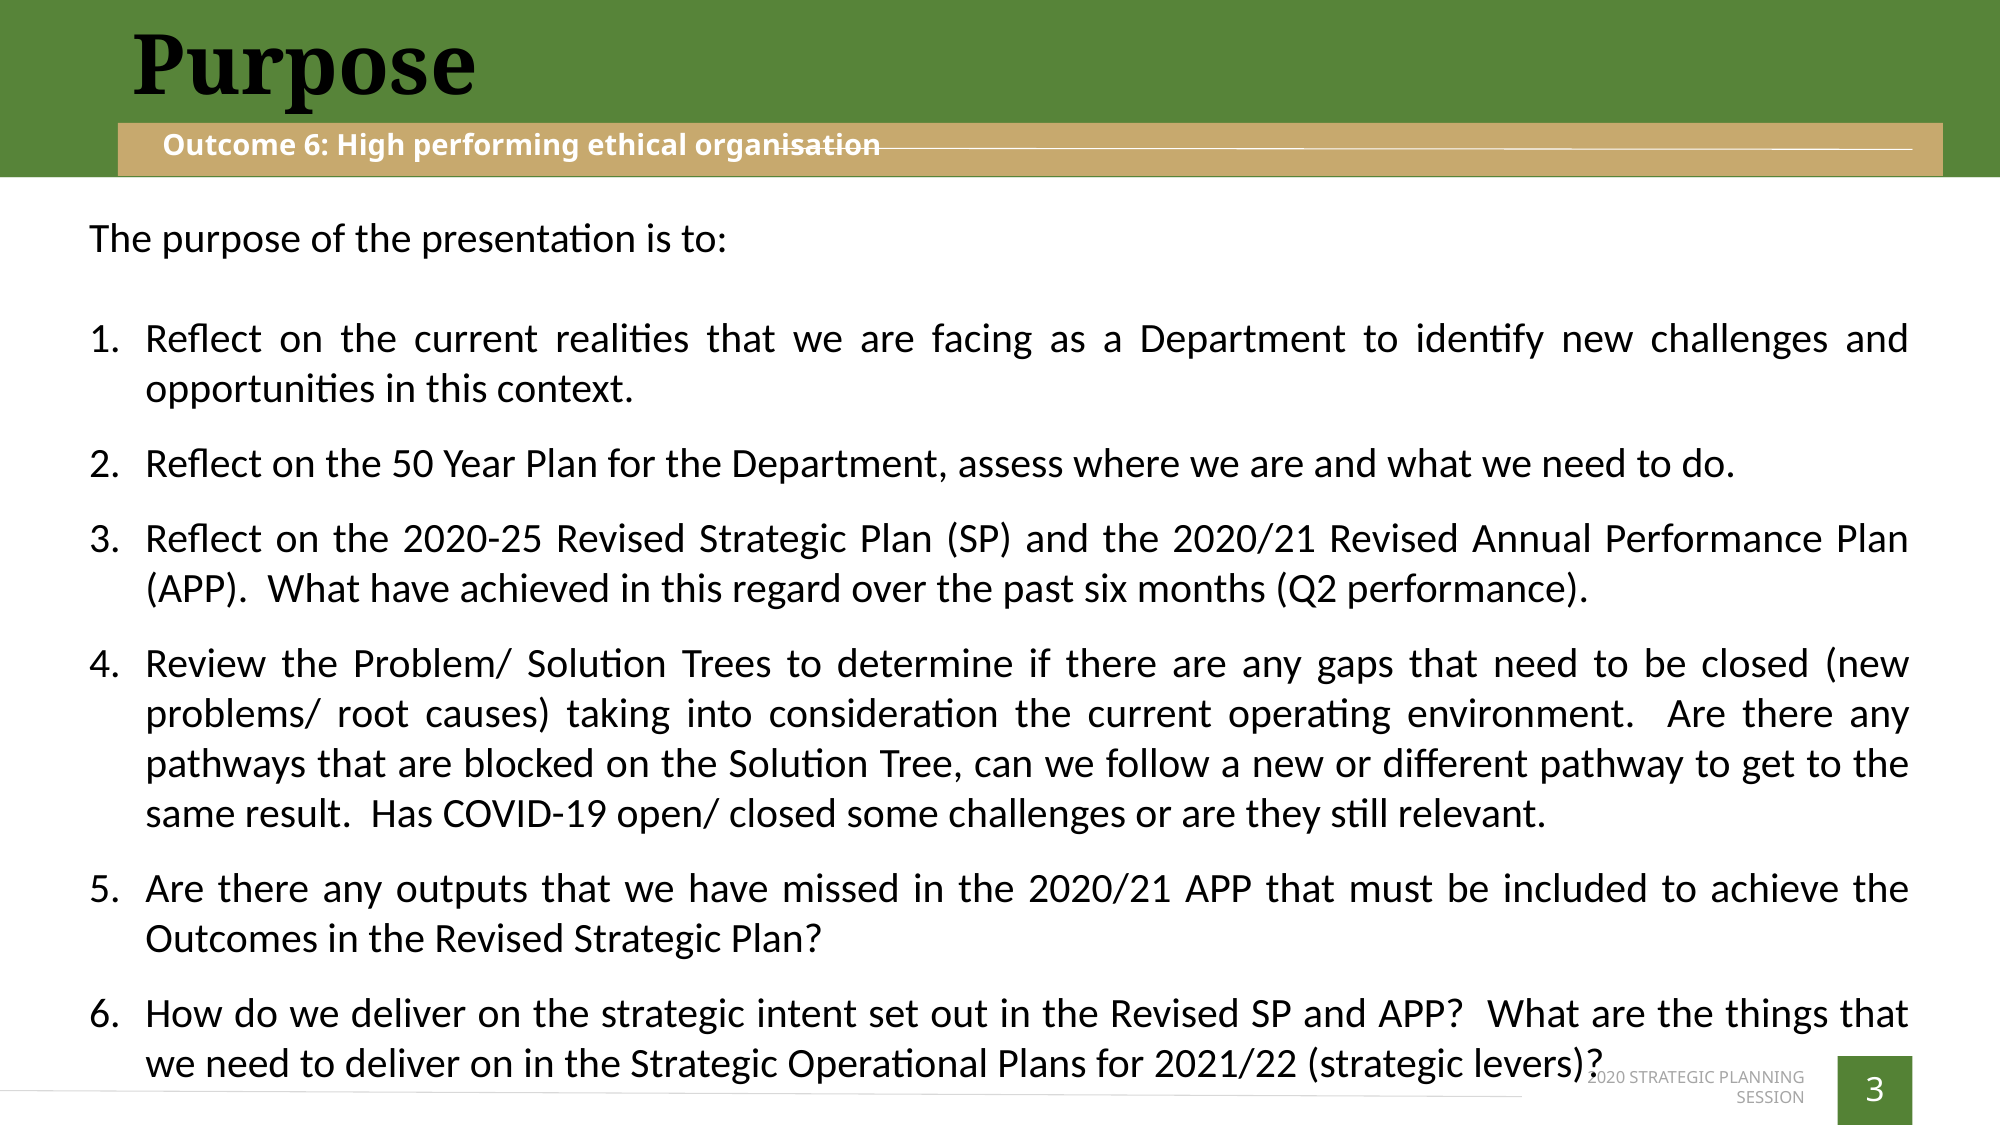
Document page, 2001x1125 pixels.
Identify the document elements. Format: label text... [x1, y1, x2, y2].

text_box Outcome 6: High performing ethical organisation [162, 135, 1180, 162]
text_box [117, 122, 1943, 176]
text_box [0, 0, 2000, 178]
text_box The purpose of the presentation is to: Reflect on the current realities that we are facing as a Department to identify new challenges and opportunities in this context. Reflect on the 50 Year Plan for the Department, assess where we are and what we need to do. Reflect on the 2020-25 Revised Strategic Plan (SP) and the 2020/21 Revised Annual Performance Plan (APP). What have achieved in this regard over the past six months (Q2 performance). Review the Problem/ Solution Trees to determine if there are any gaps that need to be closed (new problems/ root causes) taking into consideration the current operating environment. Are there any pathways that are blocked on the Solution Tree, can we follow a new or different pathway to get to the same result. Has COVID-19 open/ closed some challenges or are they still relevant. Are there any outputs that we have missed in the 2020/21 APP that must be included to achieve the Outcomes in the Revised Strategic Plan? How do we deliver on the strategic intent set out in the Revised SP and APP? What are the things that we need to deliver on in the Strategic Operational Plans for 2021/22 (strategic levers)? [74, 203, 1926, 1094]
text_box Purpose [117, 0, 1913, 135]
